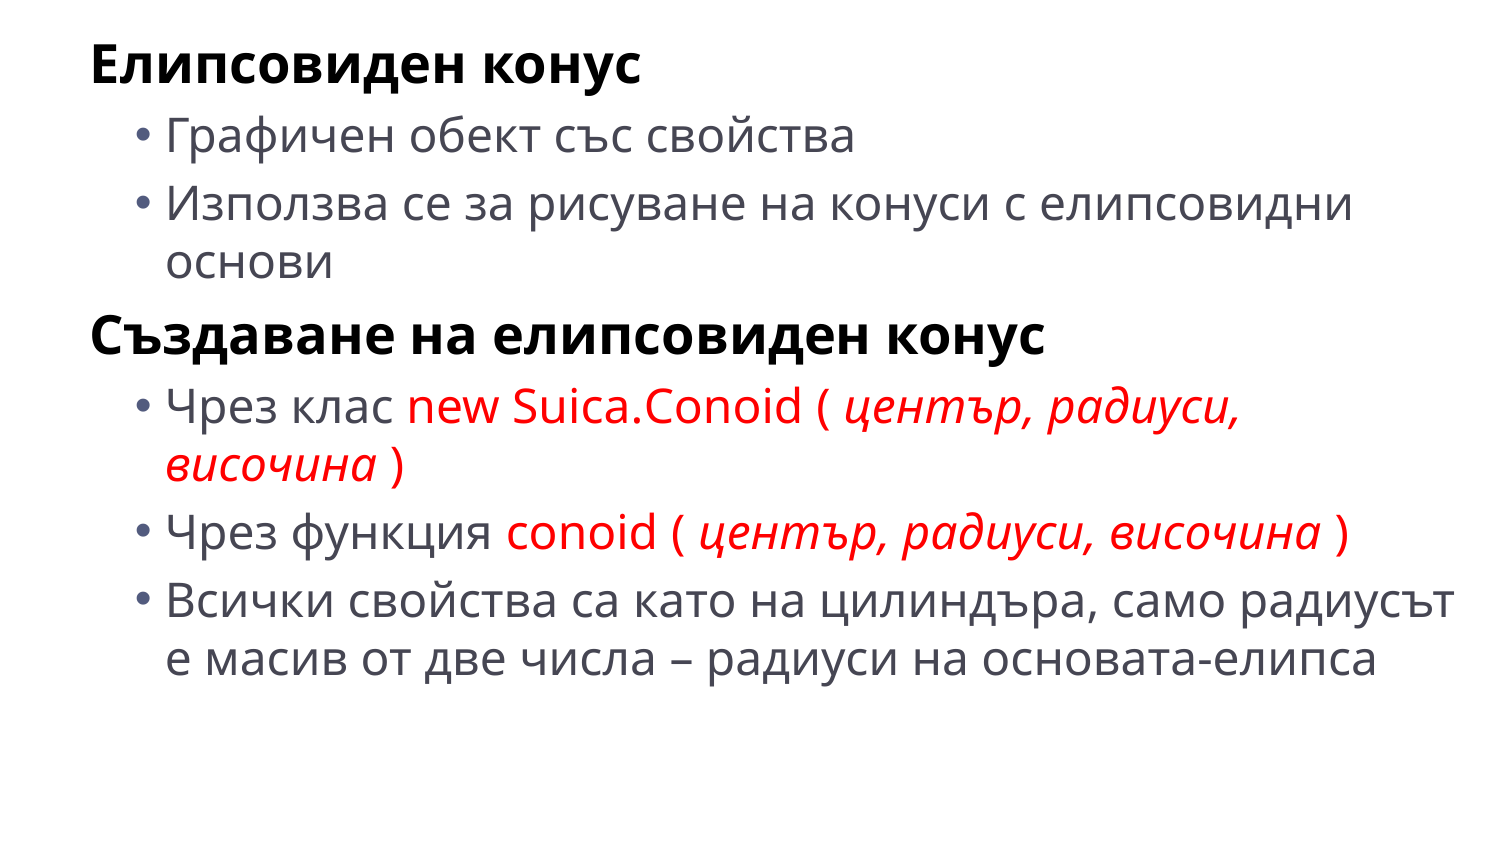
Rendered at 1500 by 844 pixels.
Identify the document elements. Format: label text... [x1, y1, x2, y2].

list Елипсовиден конус Графичен обект със свойства Използва се за рисуване на конуси с елипсовидни основи Създаване на елипсовиден конус Чрез клас new Suica.Conoid ( център, радиуси, височина ) Чрез функция conoid ( център, радиуси, височина ) Всички свойства са като на цилиндъра, само радиусът е масив от две числа – радиуси на основата-елипса [75, 21, 1475, 835]
